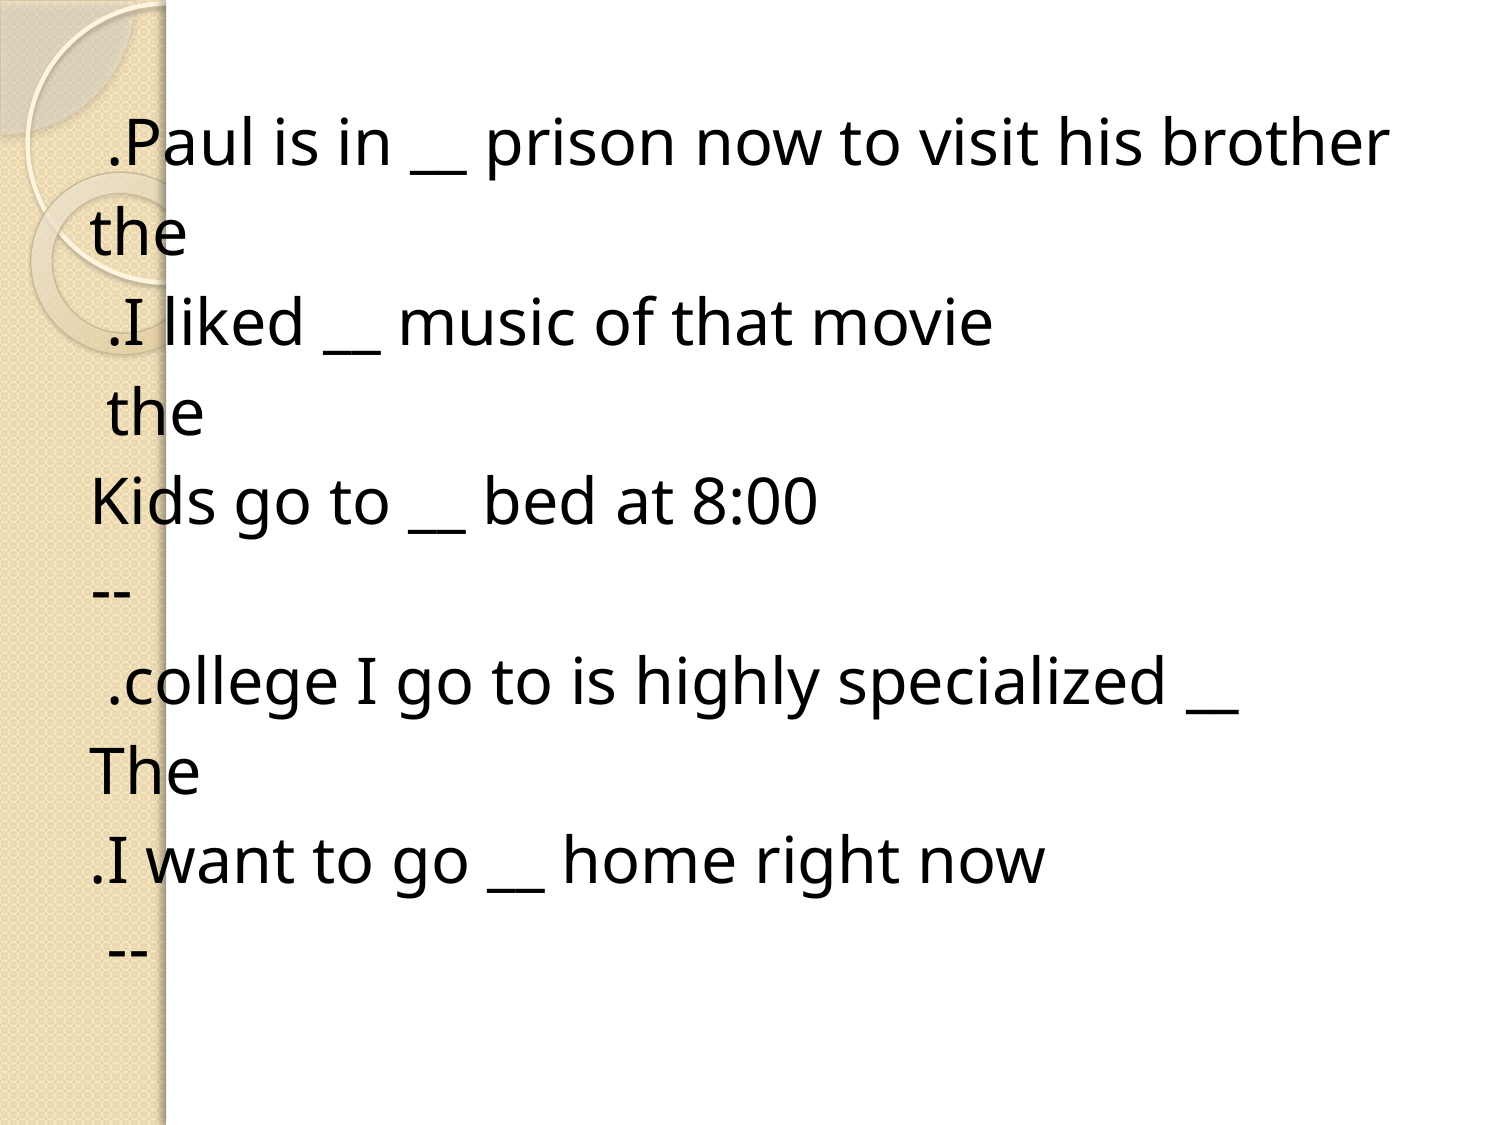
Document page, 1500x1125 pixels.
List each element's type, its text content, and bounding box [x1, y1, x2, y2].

list Paul is in __ prison now to visit his brother. the I liked __ music of that movie. the Kids go to __ bed at 8:00 -- __ college I go to is highly specialized. The I want to go __ home right now. -- [75, 93, 1425, 1005]
